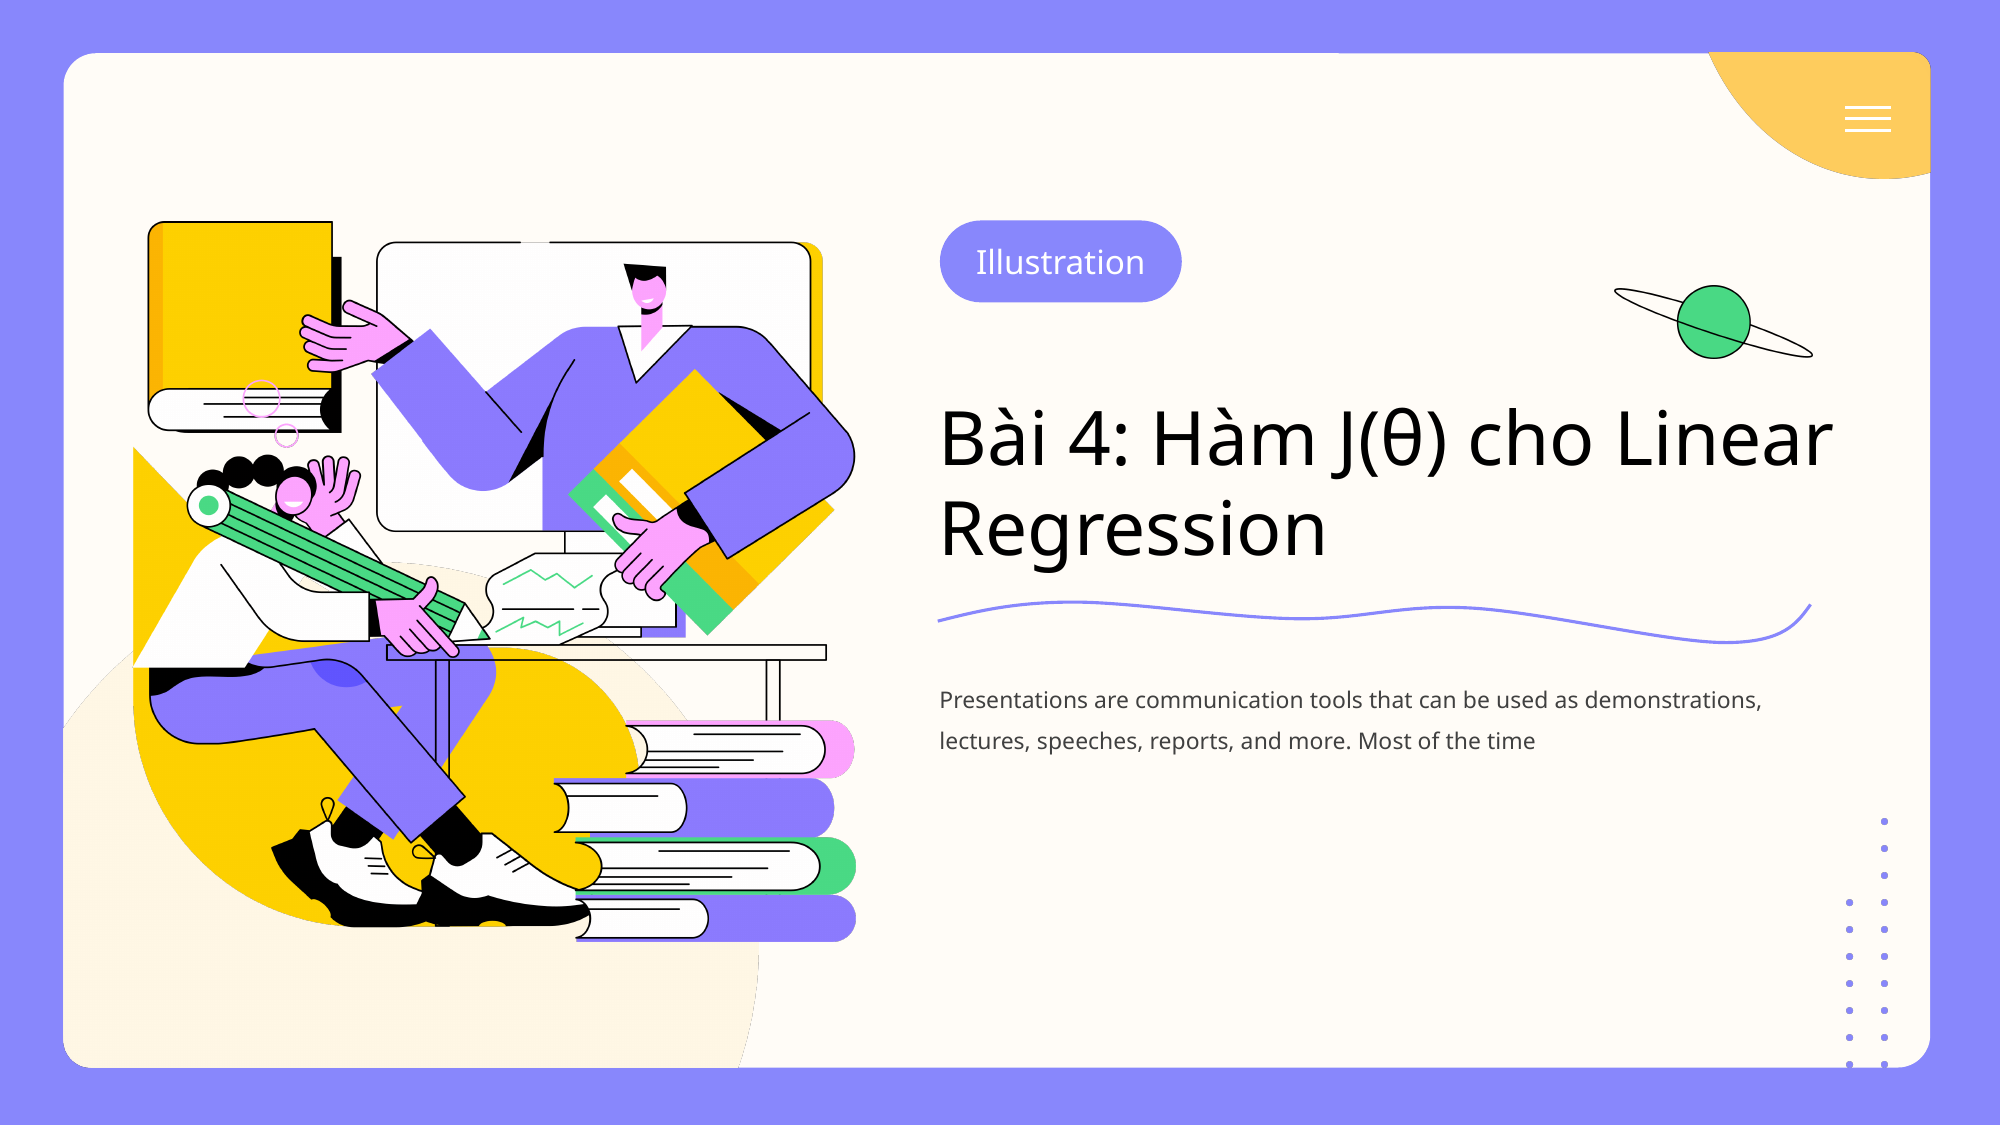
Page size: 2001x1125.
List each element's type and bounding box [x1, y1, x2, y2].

picture [1614, 285, 1814, 360]
text_box [1844, 107, 1891, 131]
text_box [0, 0, 1997, 1123]
